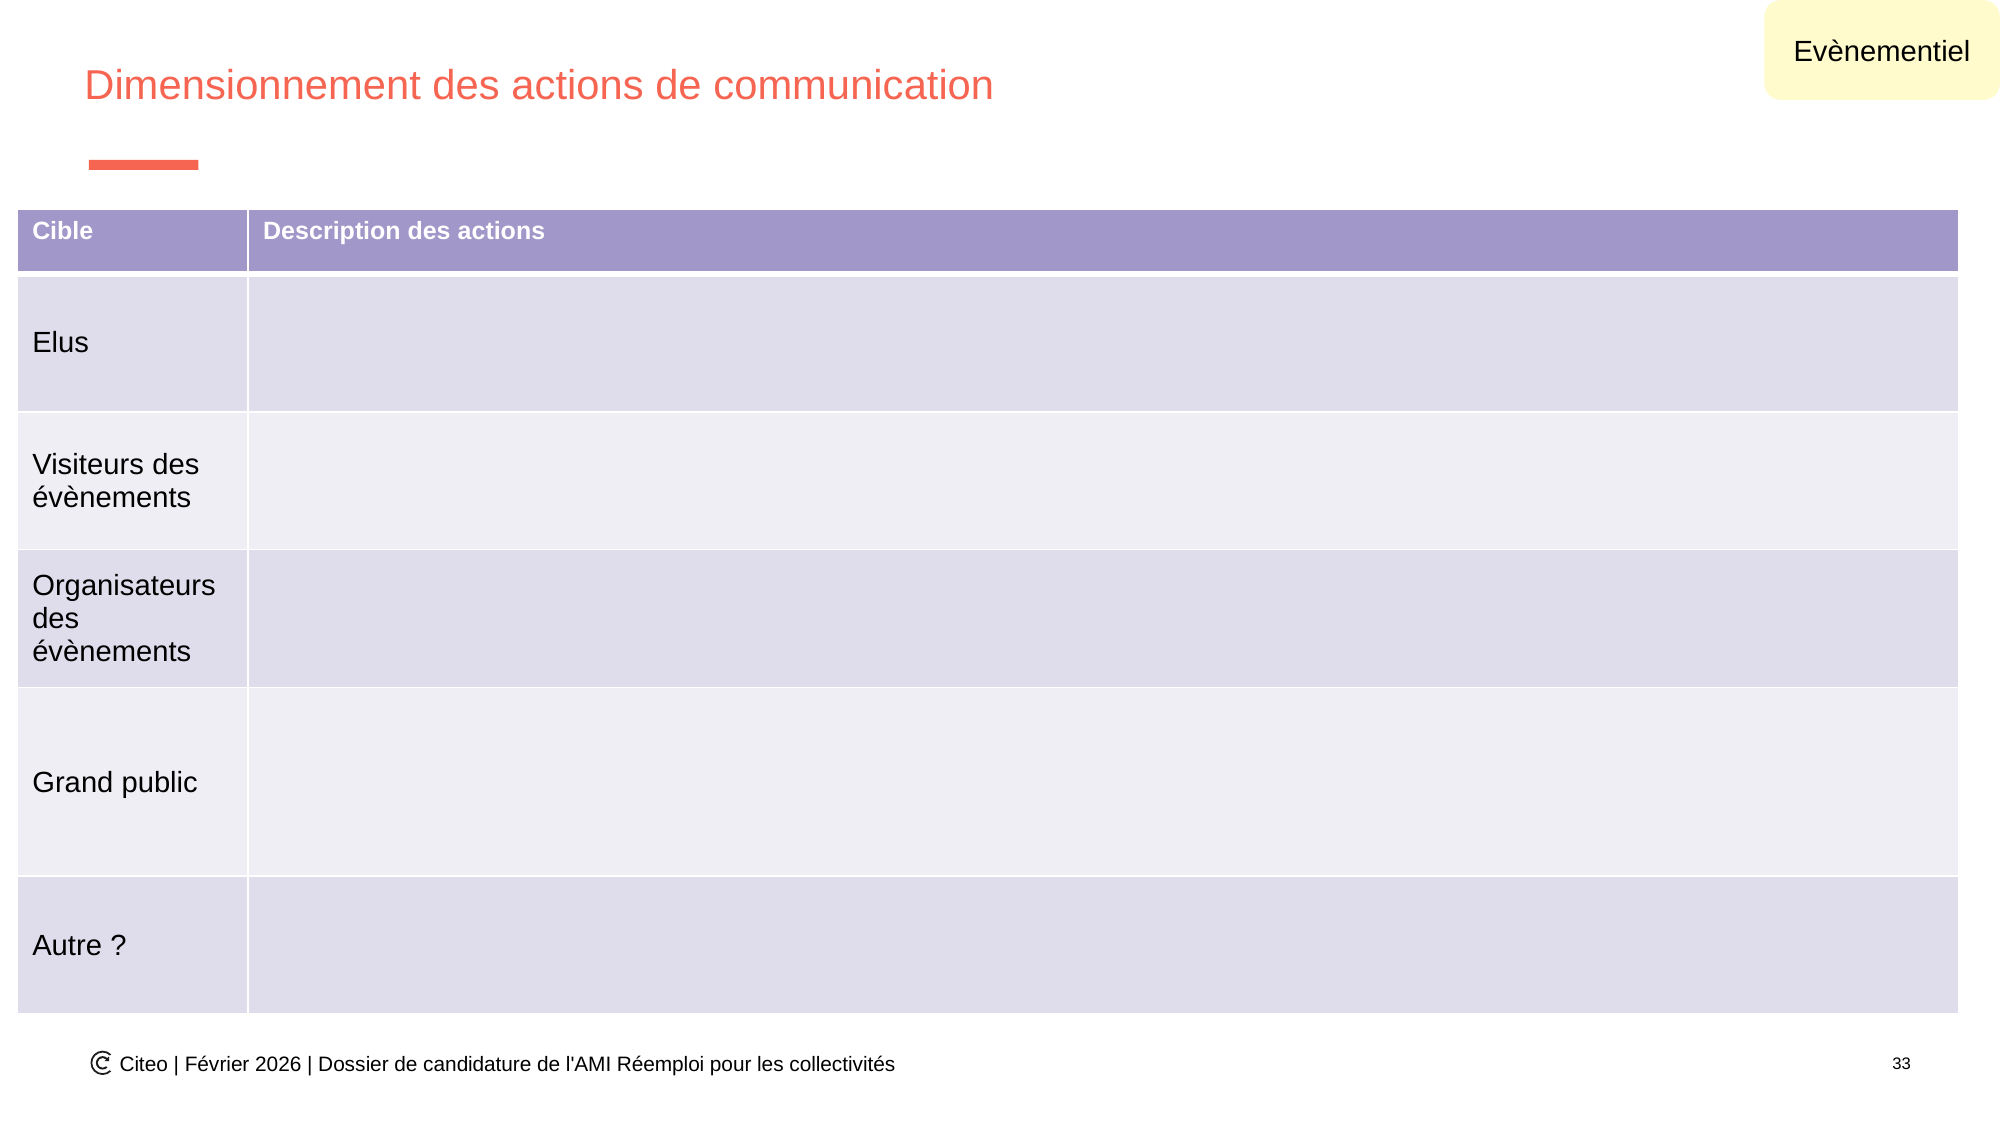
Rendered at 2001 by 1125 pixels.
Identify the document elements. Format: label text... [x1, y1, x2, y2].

table_cell Visiteurs des évènements [18, 413, 247, 549]
title Dimensionnement des actions de communication [69, 16, 1654, 149]
table_cell [249, 277, 1958, 411]
table_cell Grand public [18, 688, 247, 875]
table_cell [249, 877, 1958, 1013]
table_header Cible [18, 210, 247, 271]
table_cell [249, 688, 1958, 875]
table_cell Organisateurs des évènements [18, 550, 247, 687]
table_cell [249, 413, 1958, 549]
footer Citeo | Février 2026 | Dossier de candidature de l'AMI Réemploi pour les collectivités [119, 1032, 1799, 1093]
table_cell [249, 550, 1958, 687]
text_box Evènementiel [1763, 0, 2000, 102]
table_cell Autre ? [18, 877, 247, 1013]
table_cell Elus [18, 277, 247, 411]
table_header Description des actions [249, 210, 1958, 271]
slide_number 33 [1808, 1032, 1927, 1094]
